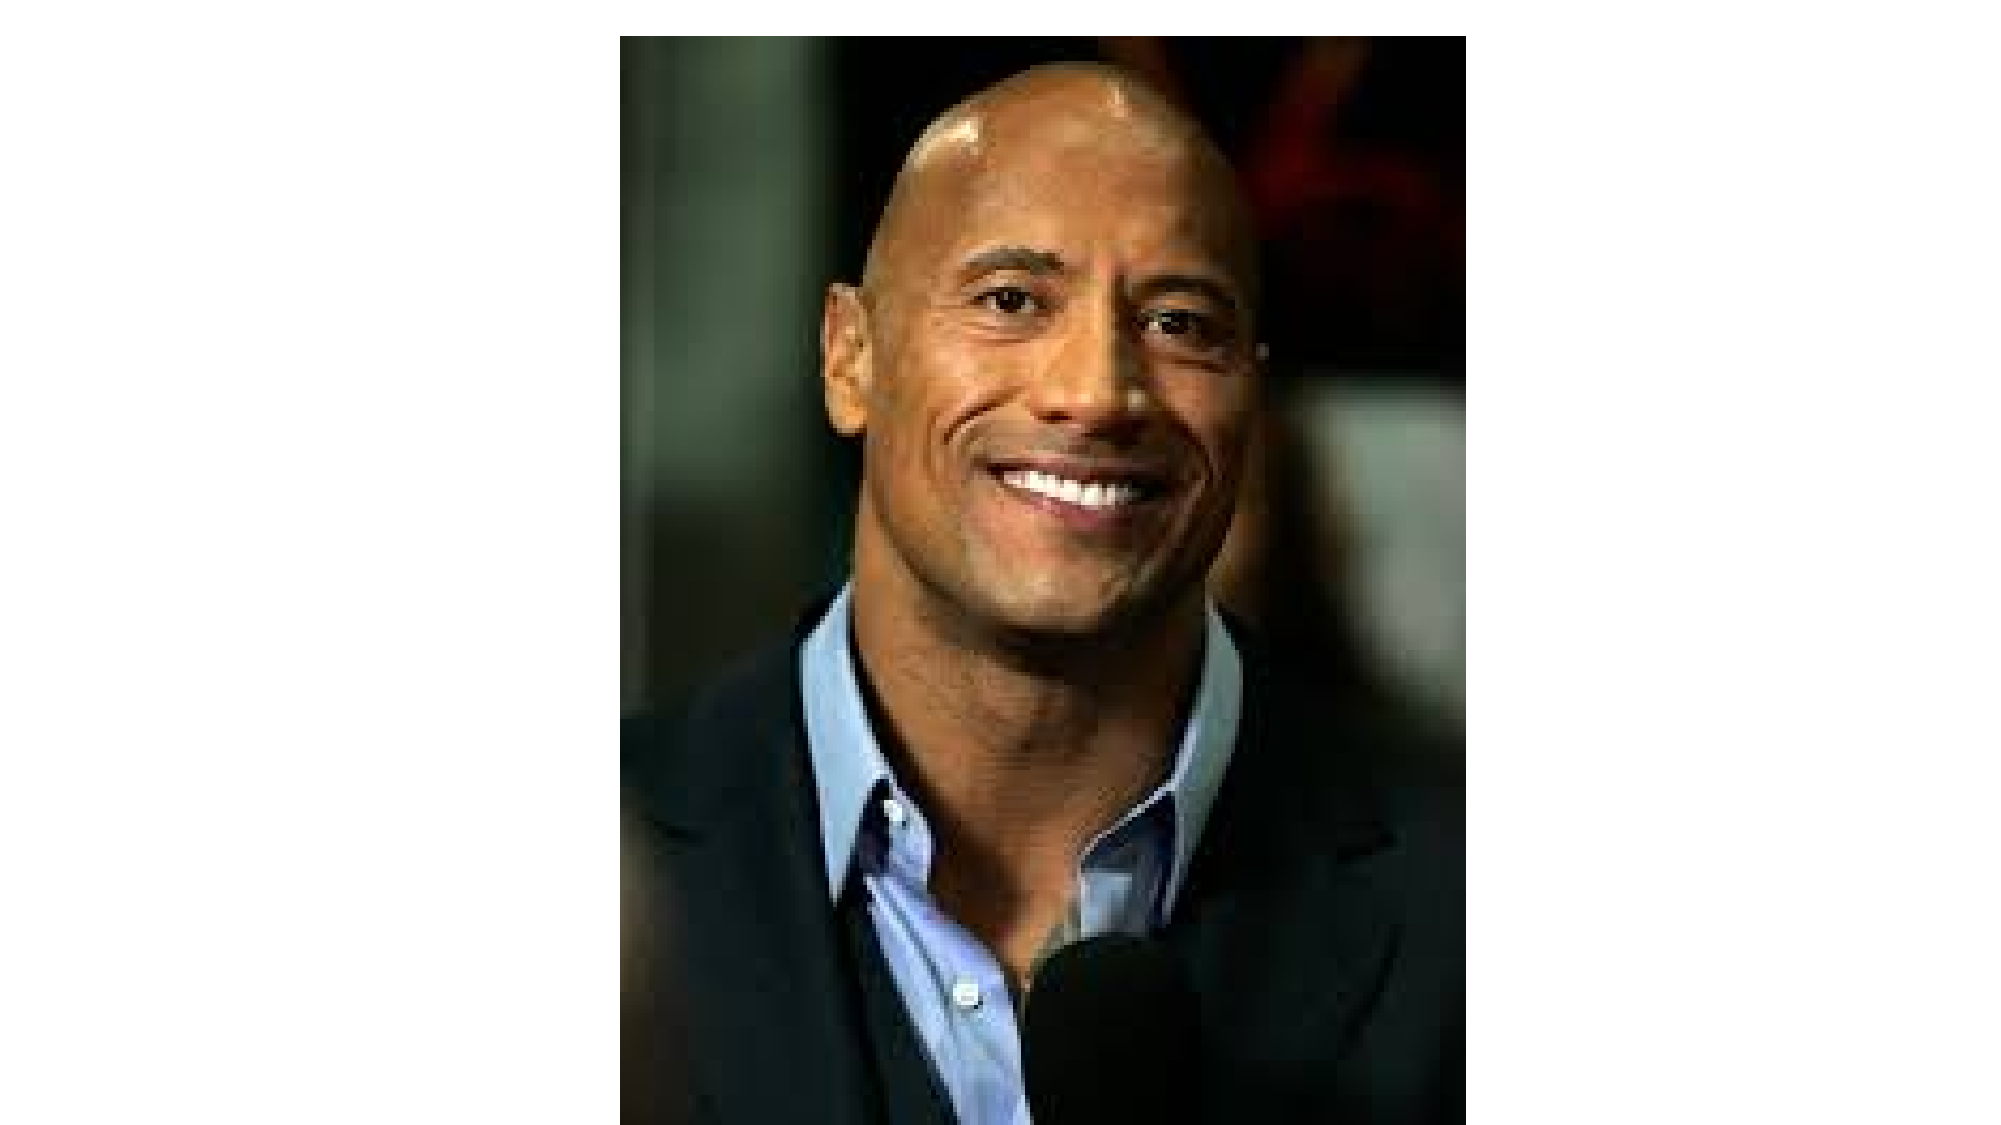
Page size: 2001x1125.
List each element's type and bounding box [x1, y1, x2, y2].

list [620, 36, 1466, 1125]
